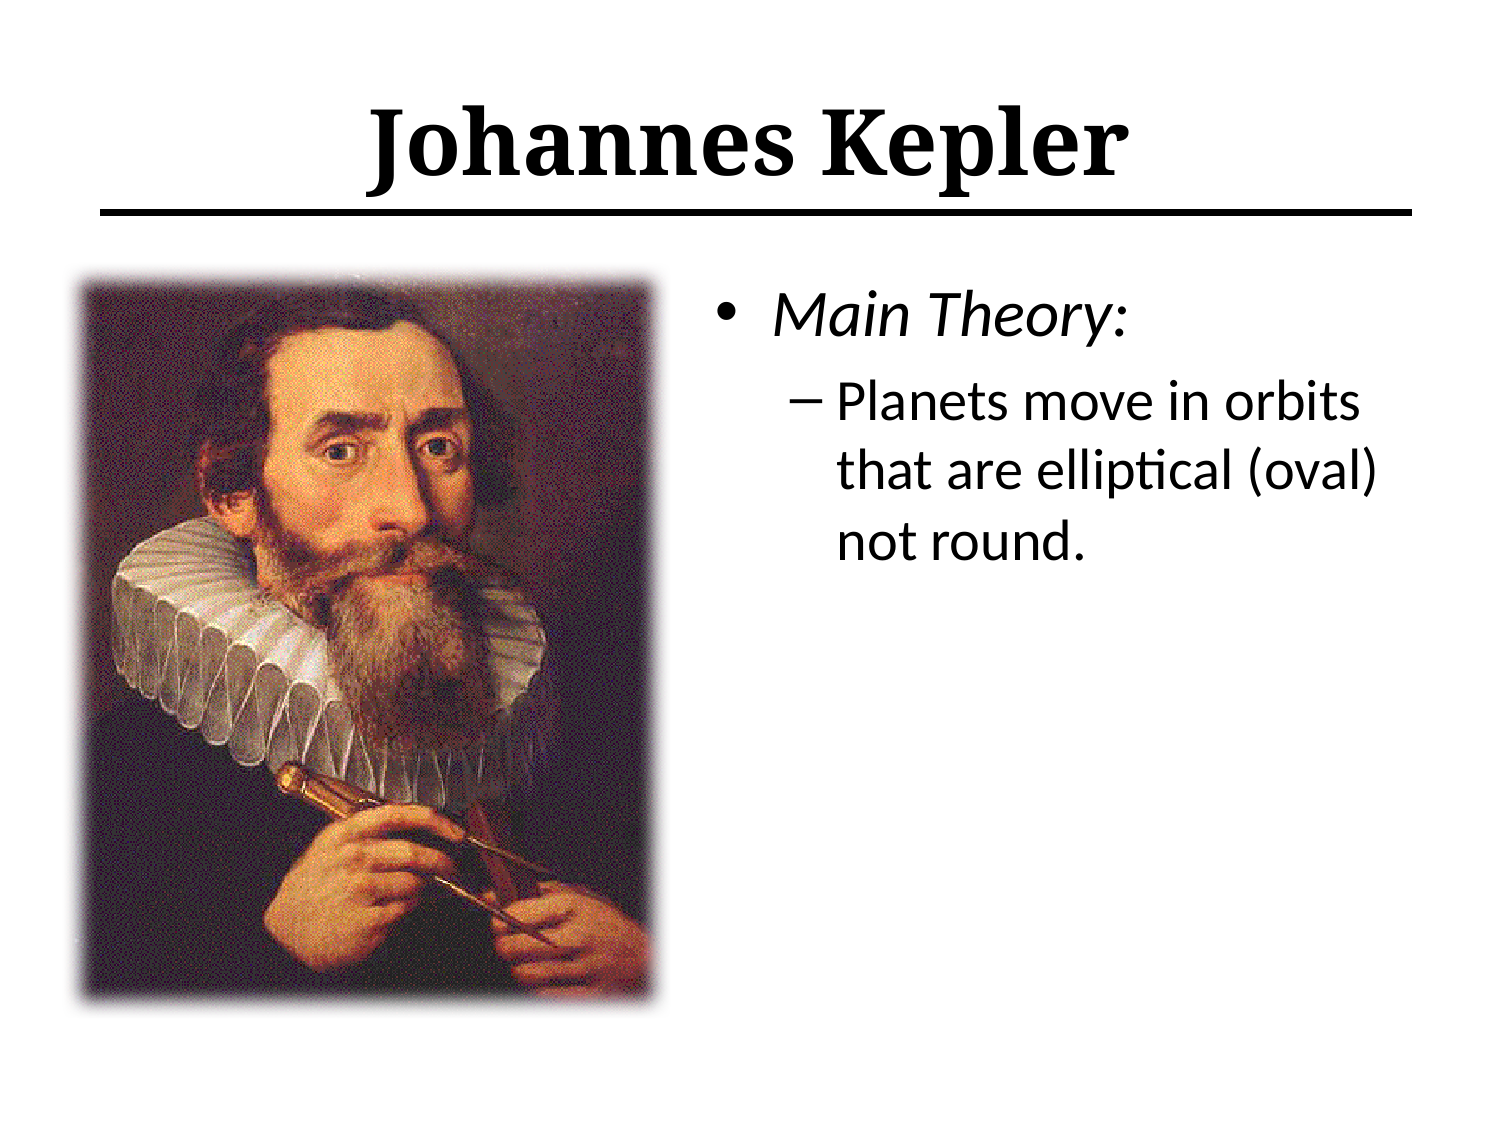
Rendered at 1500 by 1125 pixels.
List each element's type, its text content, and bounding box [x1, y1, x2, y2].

picture [62, 262, 671, 1019]
title Johannes Kepler [75, 45, 1425, 233]
list Main Theory: Planets move in orbits that are elliptical (oval) not round. [699, 262, 1425, 1005]
